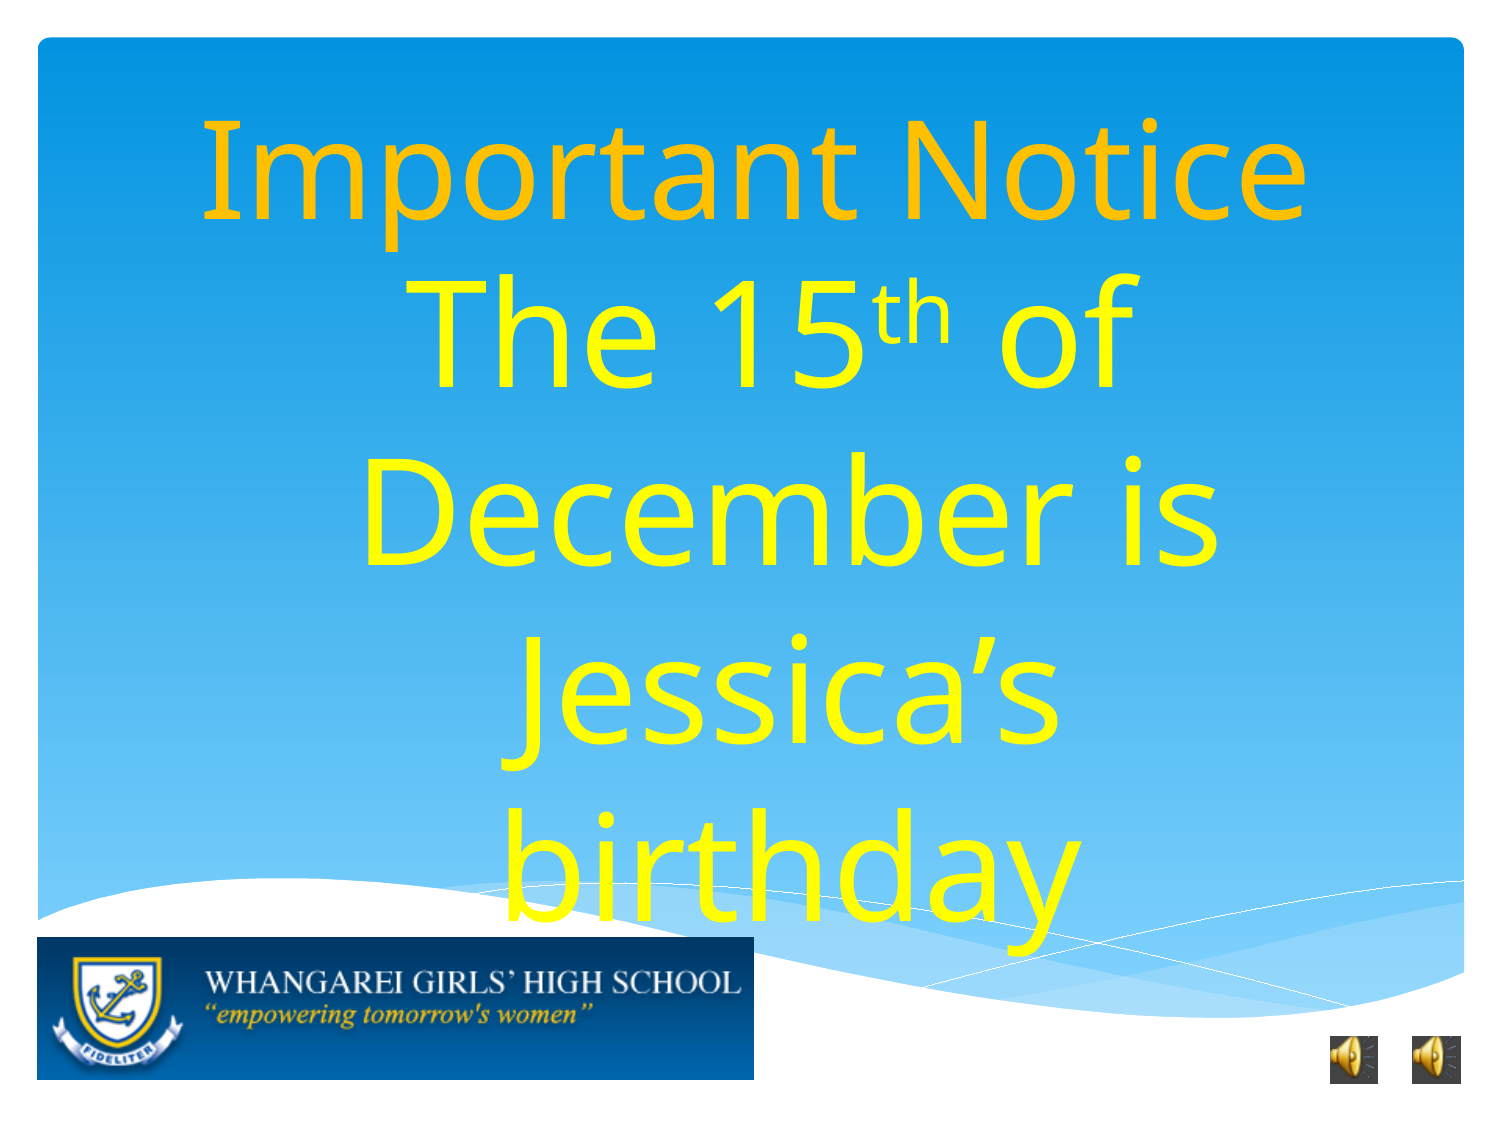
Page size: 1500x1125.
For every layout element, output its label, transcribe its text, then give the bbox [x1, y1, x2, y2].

picture [1411, 1034, 1462, 1086]
text_box The 15th of December is Jessica’s birthday [149, 231, 1391, 963]
picture [37, 937, 754, 1080]
text_box Important Notice [149, 37, 1362, 255]
picture [1328, 1034, 1380, 1086]
